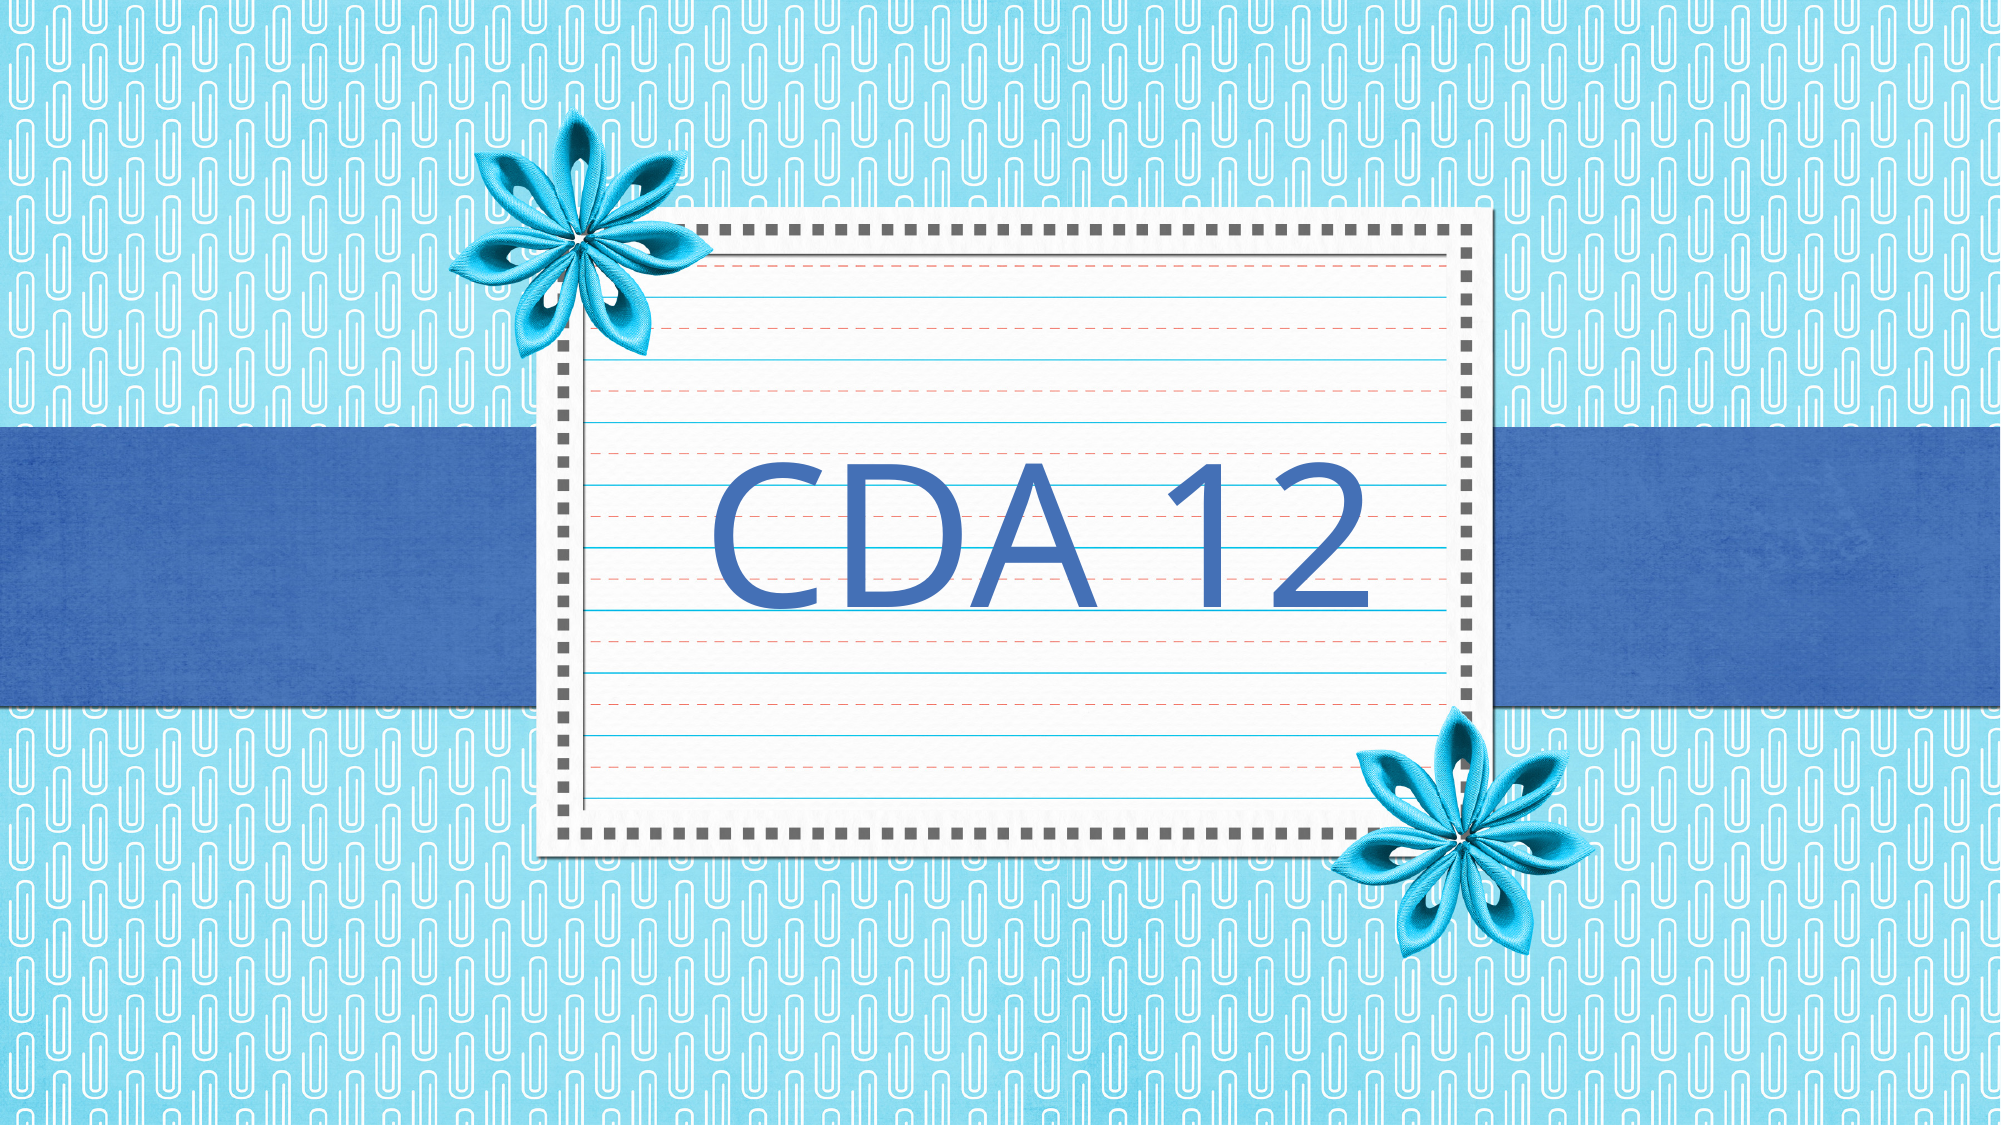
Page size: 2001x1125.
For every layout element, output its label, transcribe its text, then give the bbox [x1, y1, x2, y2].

picture [0, 0, 2001, 1125]
title CDA 12 [190, 407, 1891, 649]
